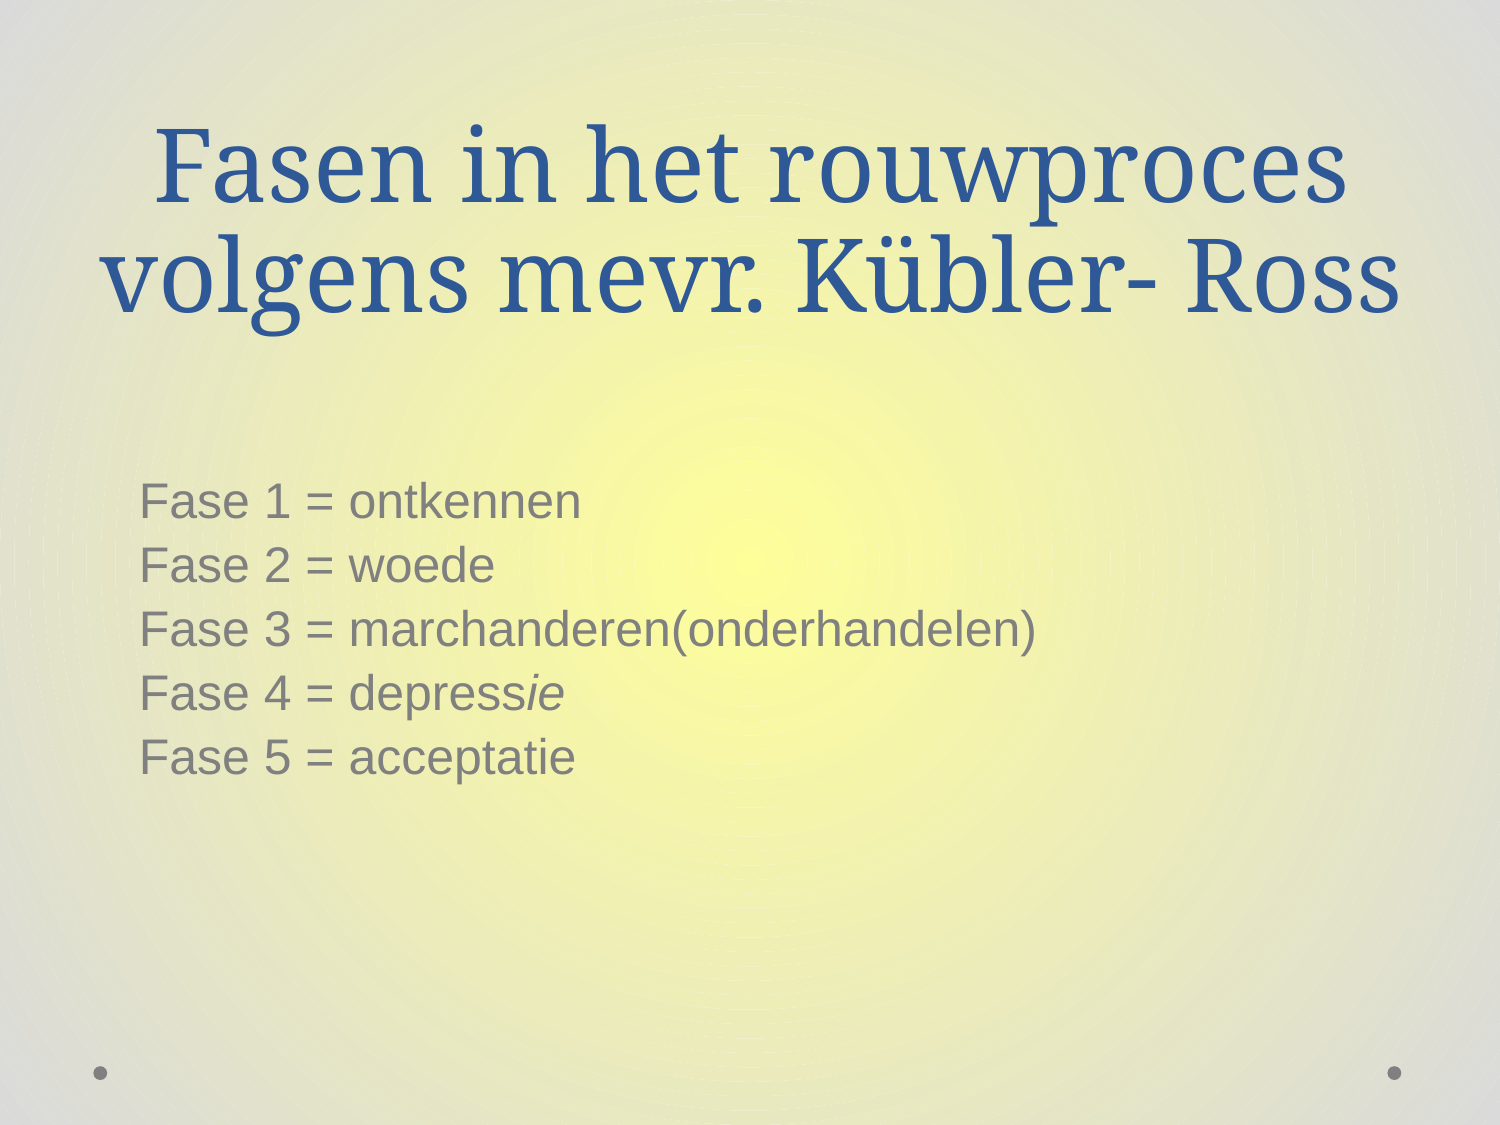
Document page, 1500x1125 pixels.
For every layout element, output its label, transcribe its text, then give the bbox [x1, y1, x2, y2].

title Fasen in het rouwproces volgens mevr. Kübler- Ross [76, 78, 1427, 341]
list Fase 1 = ontkennen Fase 2 = woede Fase 3 = marchanderen(onderhandelen) Fase 4 = depressie Fase 5 = acceptatie [123, 468, 1474, 1125]
